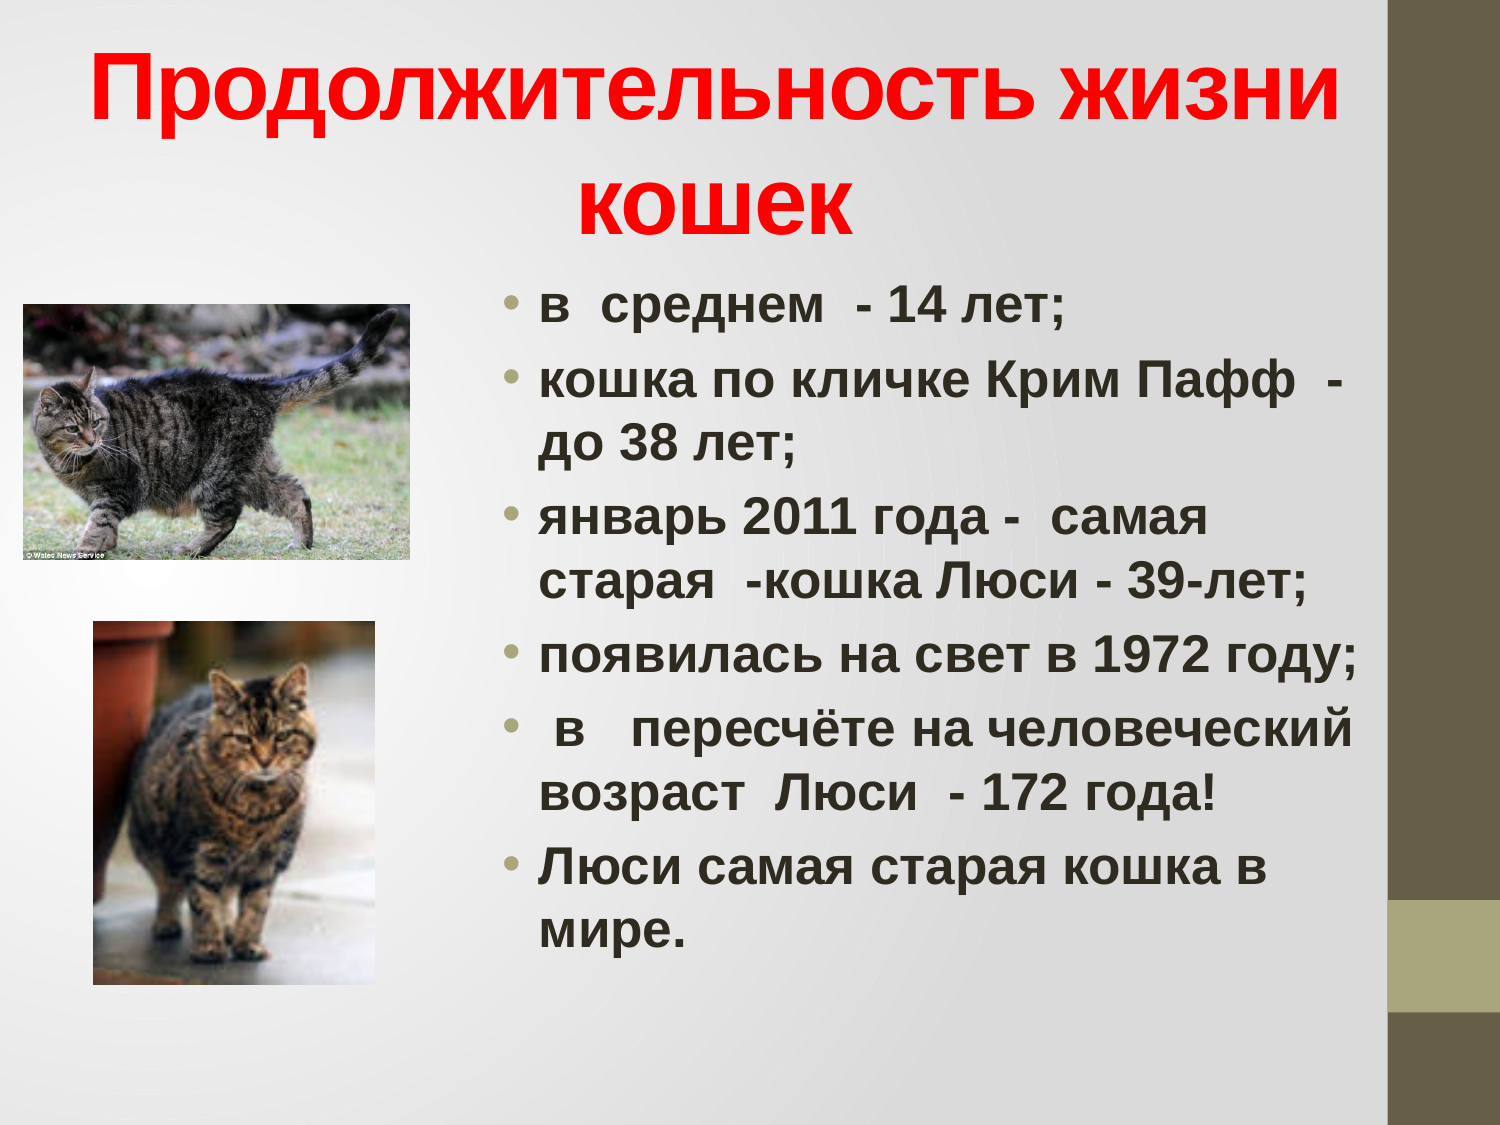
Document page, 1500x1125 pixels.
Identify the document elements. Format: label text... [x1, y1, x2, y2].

picture [93, 620, 376, 986]
list в среднем - 14 лет; кошка по кличке Крим Пафф - до 38 лет; январь 2011 года - самая старая -кошка Люси - 39-лет; появилась на свет в 1972 году; в пересчёте на человеческий возраст Люси - 172 года! Люси самая старая кошка в мире. [468, 262, 1383, 1090]
picture [22, 304, 411, 561]
title Продолжительность жизни кошек [35, 45, 1395, 233]
